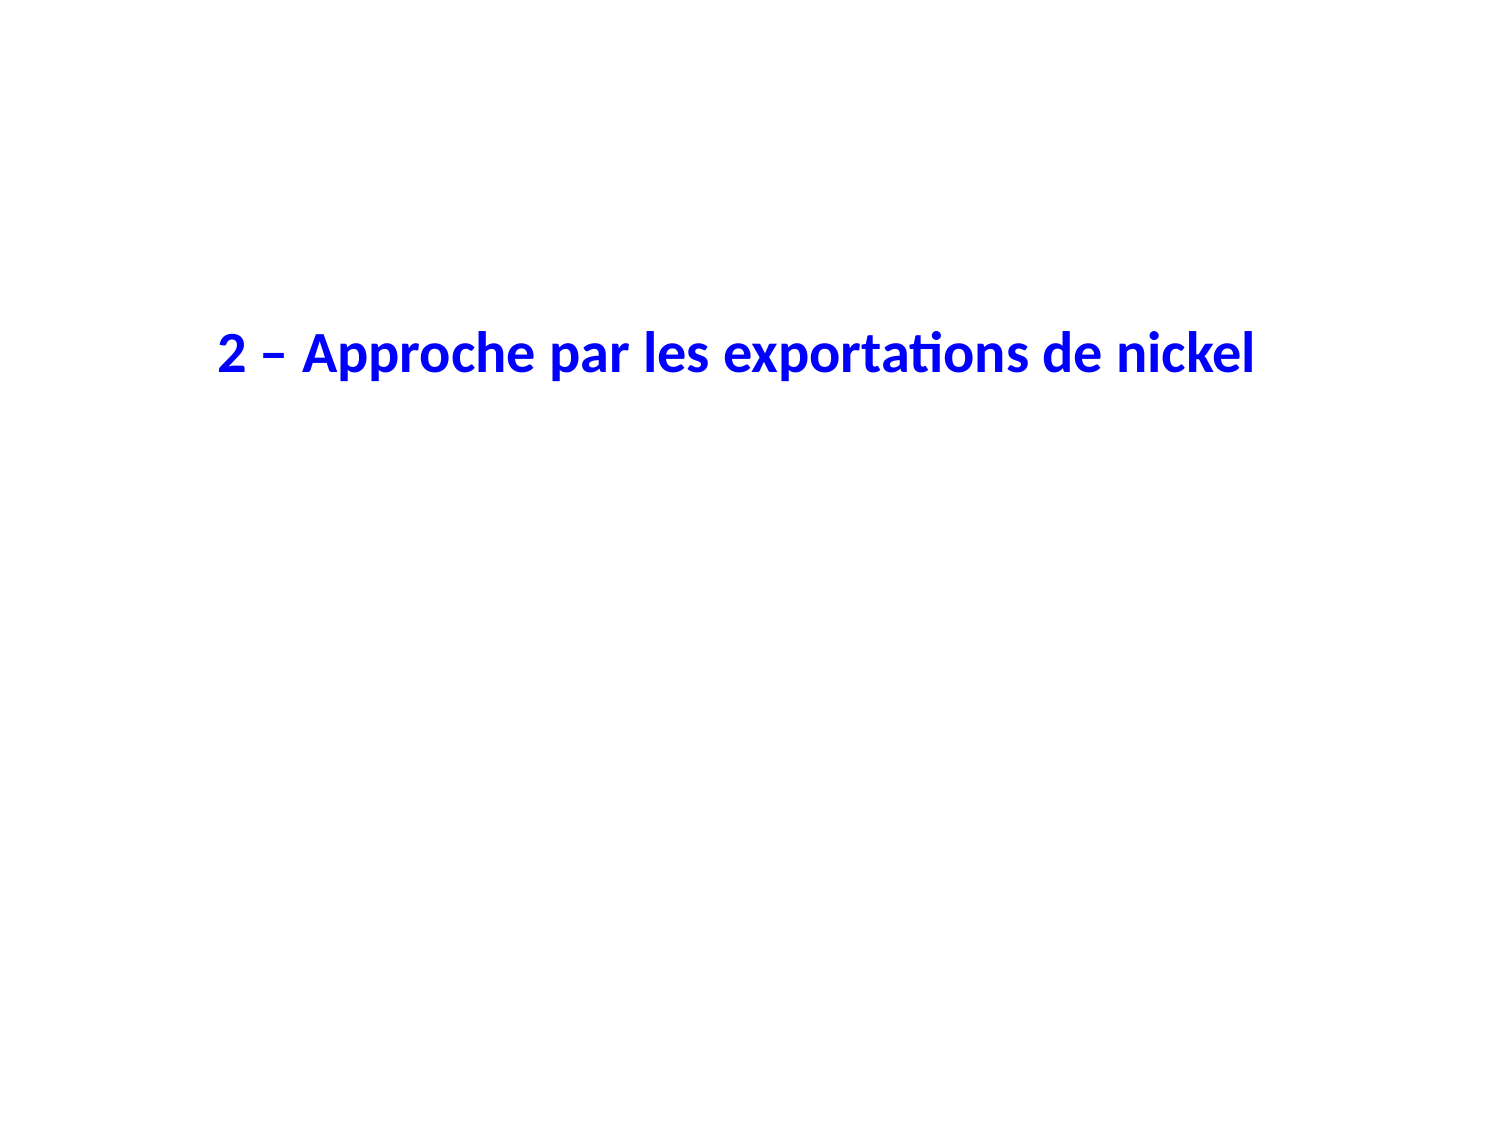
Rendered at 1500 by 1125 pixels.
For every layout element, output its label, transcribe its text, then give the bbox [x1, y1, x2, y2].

text_box 2 – Approche par les exportations de nickel [149, 306, 1324, 392]
